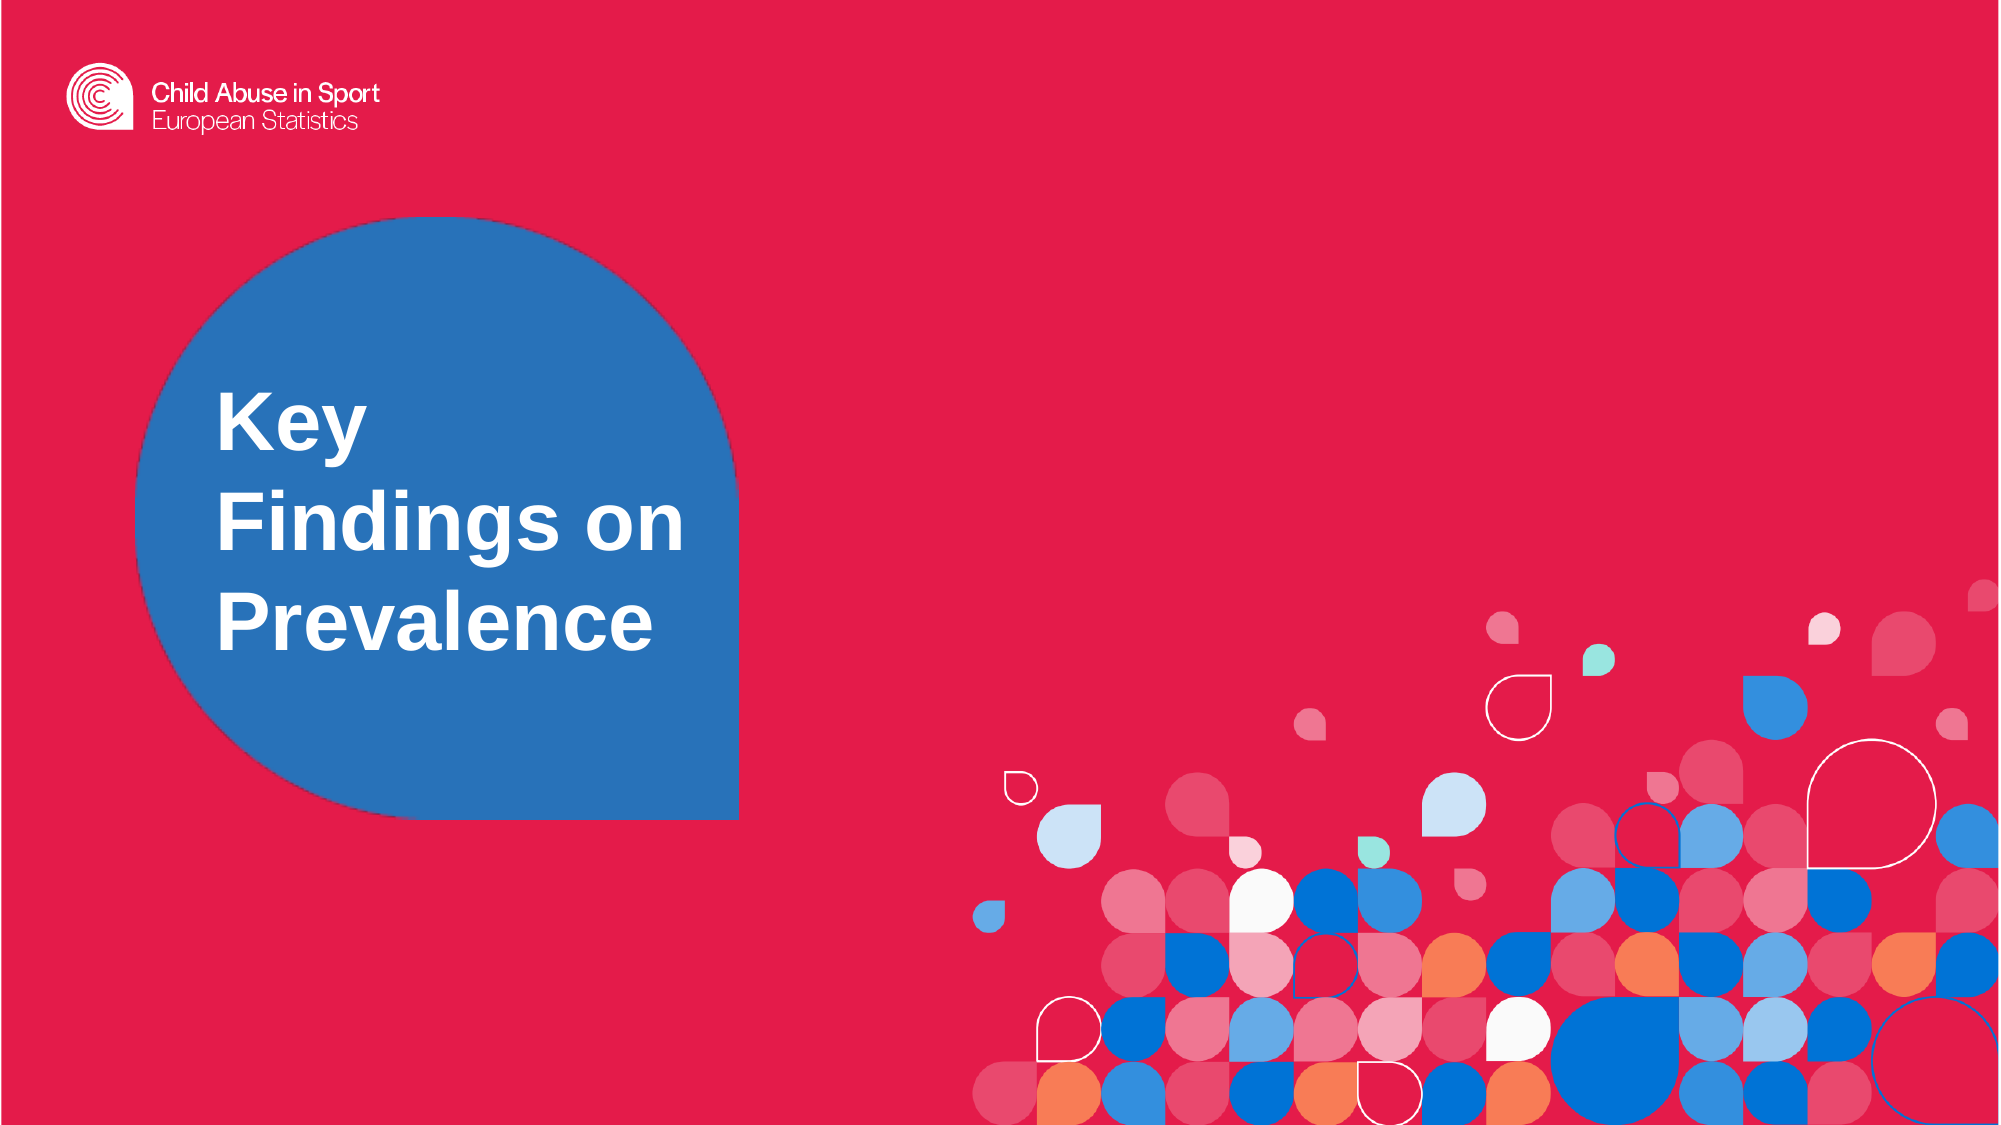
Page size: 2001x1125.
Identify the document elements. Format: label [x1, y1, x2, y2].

picture [135, 217, 739, 820]
picture [27, 43, 419, 169]
